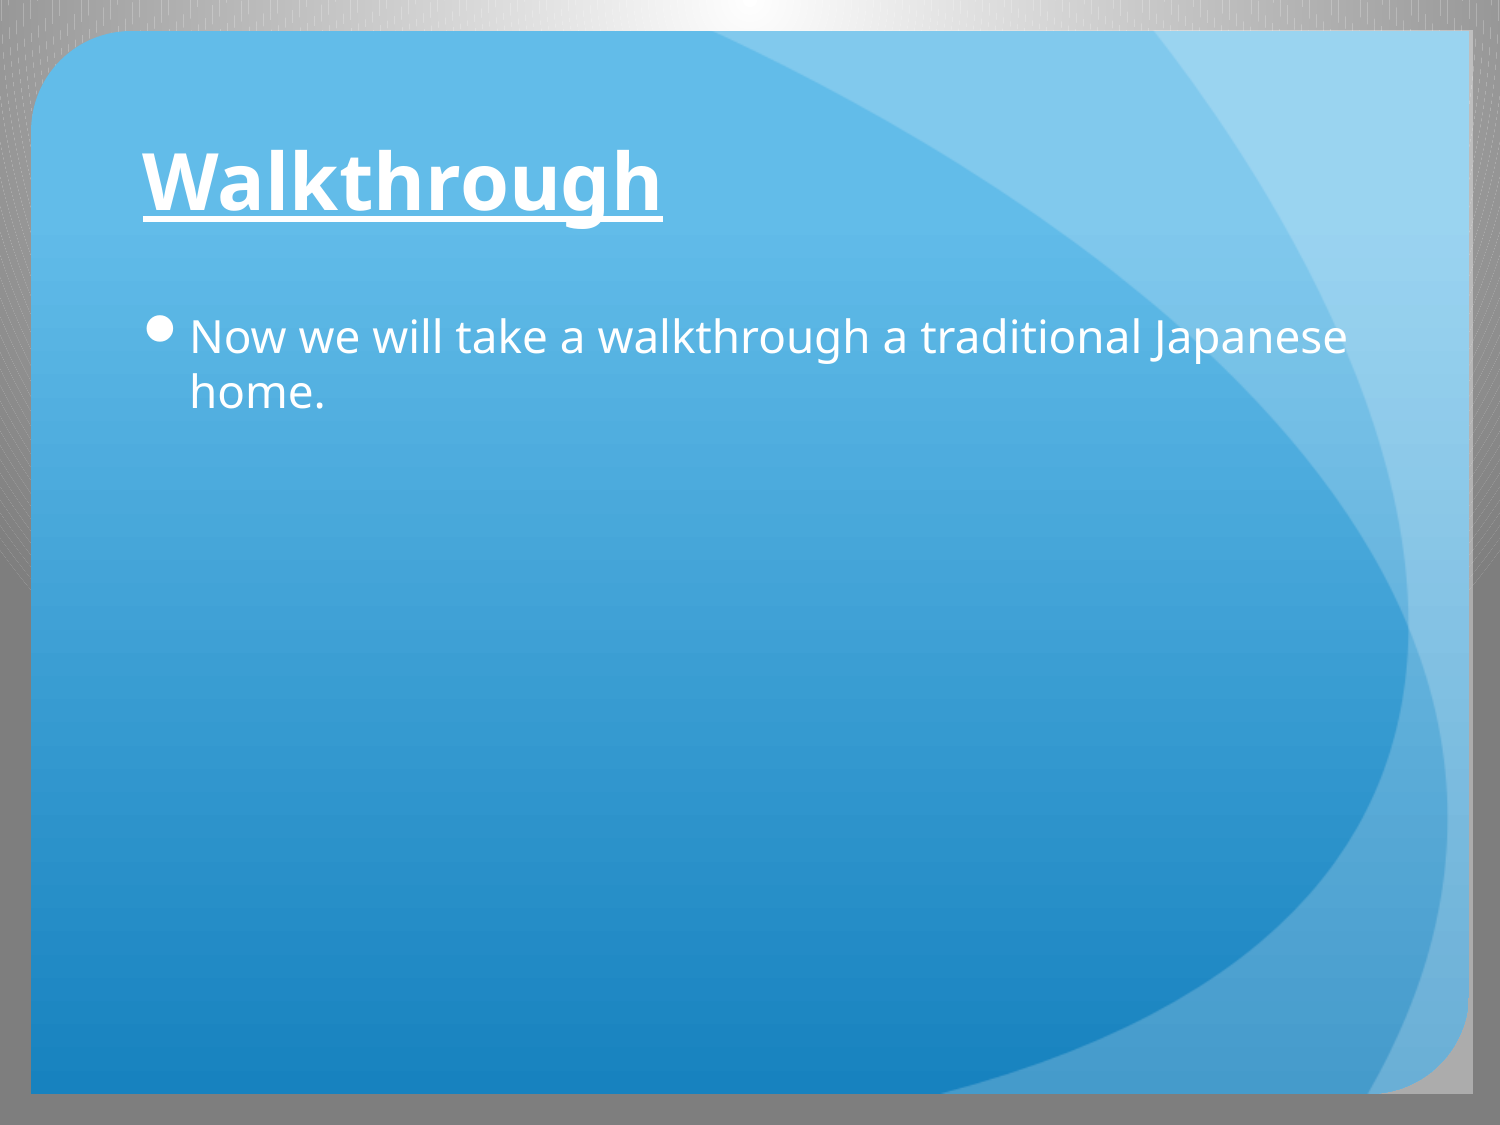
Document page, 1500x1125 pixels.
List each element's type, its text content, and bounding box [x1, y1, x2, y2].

list Now we will take a walkthrough a traditional Japanese home. [127, 299, 1372, 991]
picture [24, 30, 1473, 1094]
title Walkthrough [127, 62, 1372, 234]
